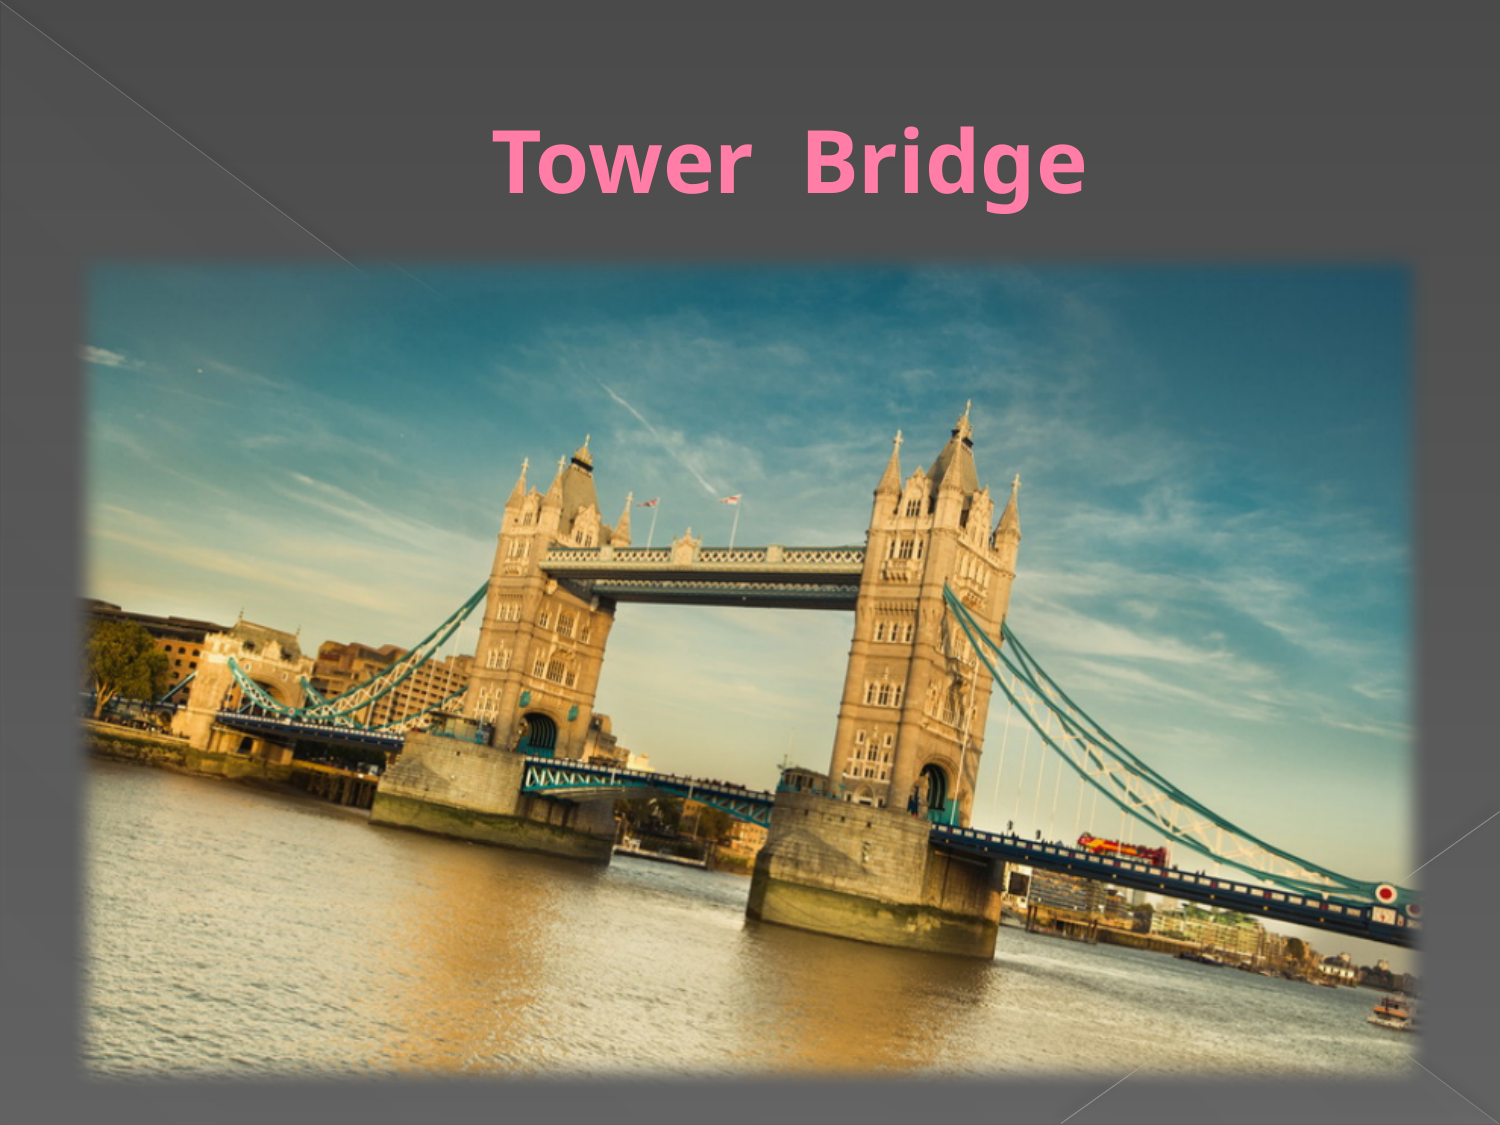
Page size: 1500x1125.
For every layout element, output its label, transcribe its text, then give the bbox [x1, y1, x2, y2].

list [70, 245, 1430, 1091]
title Tower Bridge [75, 43, 1425, 233]
